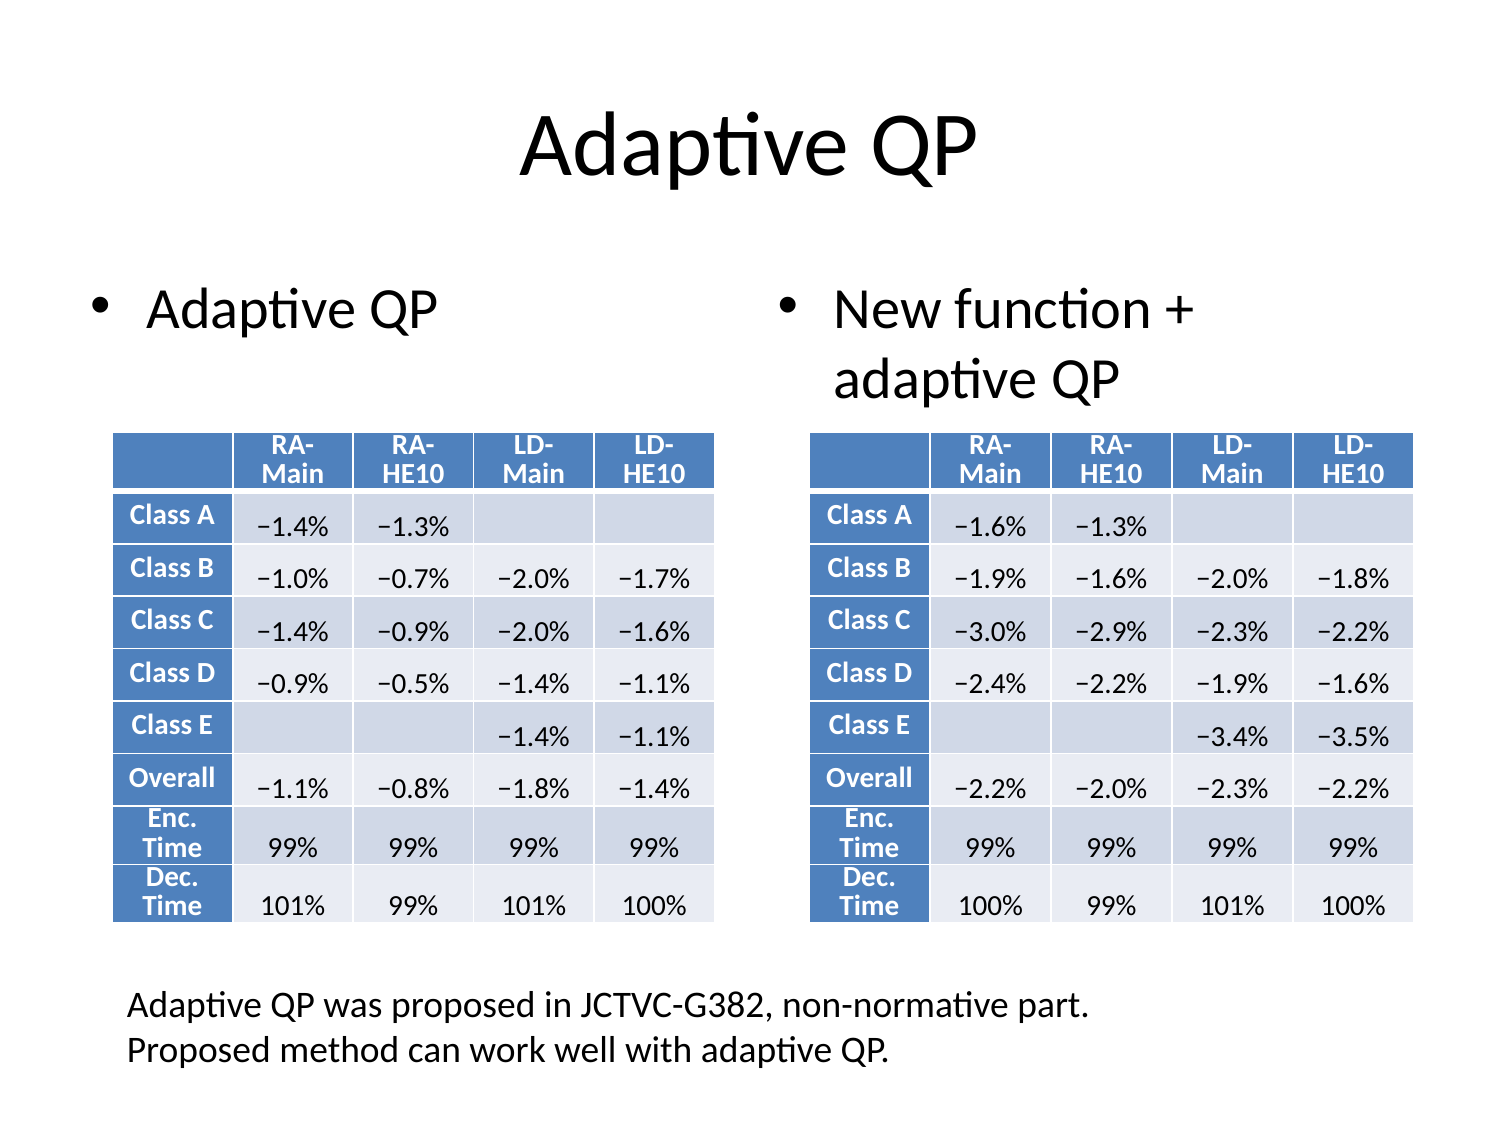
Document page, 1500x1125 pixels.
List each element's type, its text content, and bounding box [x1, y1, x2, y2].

table_cell Class A [810, 494, 929, 543]
table_cell Class C [113, 597, 232, 648]
table_cell −0.8% [354, 754, 473, 805]
table_cell −1.6% [1052, 545, 1171, 595]
table_cell −1.1% [595, 702, 714, 753]
table_cell −1.1% [234, 754, 352, 805]
table_cell 101% [474, 865, 593, 922]
table_cell 99% [354, 865, 473, 922]
table_cell [474, 494, 593, 543]
table_cell −1.1% [595, 649, 714, 700]
table_cell −0.9% [354, 597, 473, 648]
table_cell −2.0% [1173, 545, 1292, 595]
table_cell −0.9% [234, 649, 352, 700]
table_header LD-Main [474, 433, 593, 488]
table_cell Overall [810, 754, 929, 805]
table_cell −1.6% [1294, 649, 1413, 700]
table_header [810, 433, 929, 488]
table_cell −1.9% [931, 545, 1050, 595]
table_cell Enc. Time [113, 807, 232, 864]
table_cell −1.3% [1052, 494, 1171, 543]
table_cell −1.4% [595, 754, 714, 805]
table_cell −0.7% [354, 545, 473, 595]
table_cell 101% [1173, 865, 1292, 922]
table_cell Class D [810, 649, 929, 700]
table_cell [595, 494, 714, 543]
list Adaptive QP [75, 262, 738, 1005]
table_cell −2.4% [931, 649, 1050, 700]
table_cell −0.5% [354, 649, 473, 700]
table_cell 99% [234, 807, 352, 864]
table_cell −2.3% [1173, 597, 1292, 648]
table_cell −2.2% [1294, 754, 1413, 805]
title Adaptive QP [75, 45, 1425, 233]
table_header RA-Main [234, 433, 352, 488]
table_cell −3.4% [1173, 702, 1292, 753]
table_cell 99% [595, 807, 714, 864]
table_cell −2.0% [474, 545, 593, 595]
table_cell Dec. Time [113, 865, 232, 922]
table_cell −1.8% [1294, 545, 1413, 595]
table_cell Dec. Time [810, 865, 929, 922]
table_header RA-Main [931, 433, 1050, 488]
table_cell Class B [810, 545, 929, 595]
table_cell −1.6% [931, 494, 1050, 543]
table_cell [1294, 494, 1413, 543]
table_cell Class C [810, 597, 929, 648]
table_cell Class B [113, 545, 232, 595]
table_cell −1.7% [595, 545, 714, 595]
table_cell 100% [595, 865, 714, 922]
table_header LD-HE10 [1294, 433, 1413, 488]
table_cell [1173, 494, 1292, 543]
table_cell 100% [931, 865, 1050, 922]
table_cell −1.4% [234, 597, 352, 648]
table_cell −1.4% [234, 494, 352, 543]
table_cell 100% [1294, 865, 1413, 922]
table_header RA-HE10 [354, 433, 473, 488]
table_cell [1052, 702, 1171, 753]
text_box Adaptive QP was proposed in JCTVC-G382, non-normative part. Proposed method can work well with adaptive QP. [112, 972, 1412, 1078]
table_cell −2.0% [1052, 754, 1171, 805]
table_cell 99% [931, 807, 1050, 864]
table_cell −1.9% [1173, 649, 1292, 700]
table_cell −1.3% [354, 494, 473, 543]
table_cell 99% [1052, 807, 1171, 864]
list New function + adaptive QP [762, 262, 1425, 1005]
table_cell −2.9% [1052, 597, 1171, 648]
table_cell −2.2% [931, 754, 1050, 805]
table_cell Enc. Time [810, 807, 929, 864]
table_cell −1.6% [595, 597, 714, 648]
table_header LD-HE10 [595, 433, 714, 488]
table_cell Class E [113, 702, 232, 753]
table_cell Class E [810, 702, 929, 753]
table_cell 99% [1052, 865, 1171, 922]
table_cell −3.0% [931, 597, 1050, 648]
table_cell Class A [113, 494, 232, 543]
table_cell Overall [113, 754, 232, 805]
table_cell 99% [1294, 807, 1413, 864]
table_cell −1.0% [234, 545, 352, 595]
table_cell 99% [1173, 807, 1292, 864]
table_cell −2.2% [1294, 597, 1413, 648]
table_cell [931, 702, 1050, 753]
table_cell −1.4% [474, 702, 593, 753]
table_cell −2.0% [474, 597, 593, 648]
table_cell [234, 702, 352, 753]
table_cell −2.3% [1173, 754, 1292, 805]
table_cell [354, 702, 473, 753]
table_cell −1.4% [474, 649, 593, 700]
table_cell 99% [354, 807, 473, 864]
table_header LD-Main [1173, 433, 1292, 488]
table_cell Class D [113, 649, 232, 700]
table_cell 99% [474, 807, 593, 864]
table_cell 101% [234, 865, 352, 922]
table_header RA-HE10 [1052, 433, 1171, 488]
table_header [113, 433, 232, 488]
table_cell −1.8% [474, 754, 593, 805]
table_cell −2.2% [1052, 649, 1171, 700]
table_cell −3.5% [1294, 702, 1413, 753]
